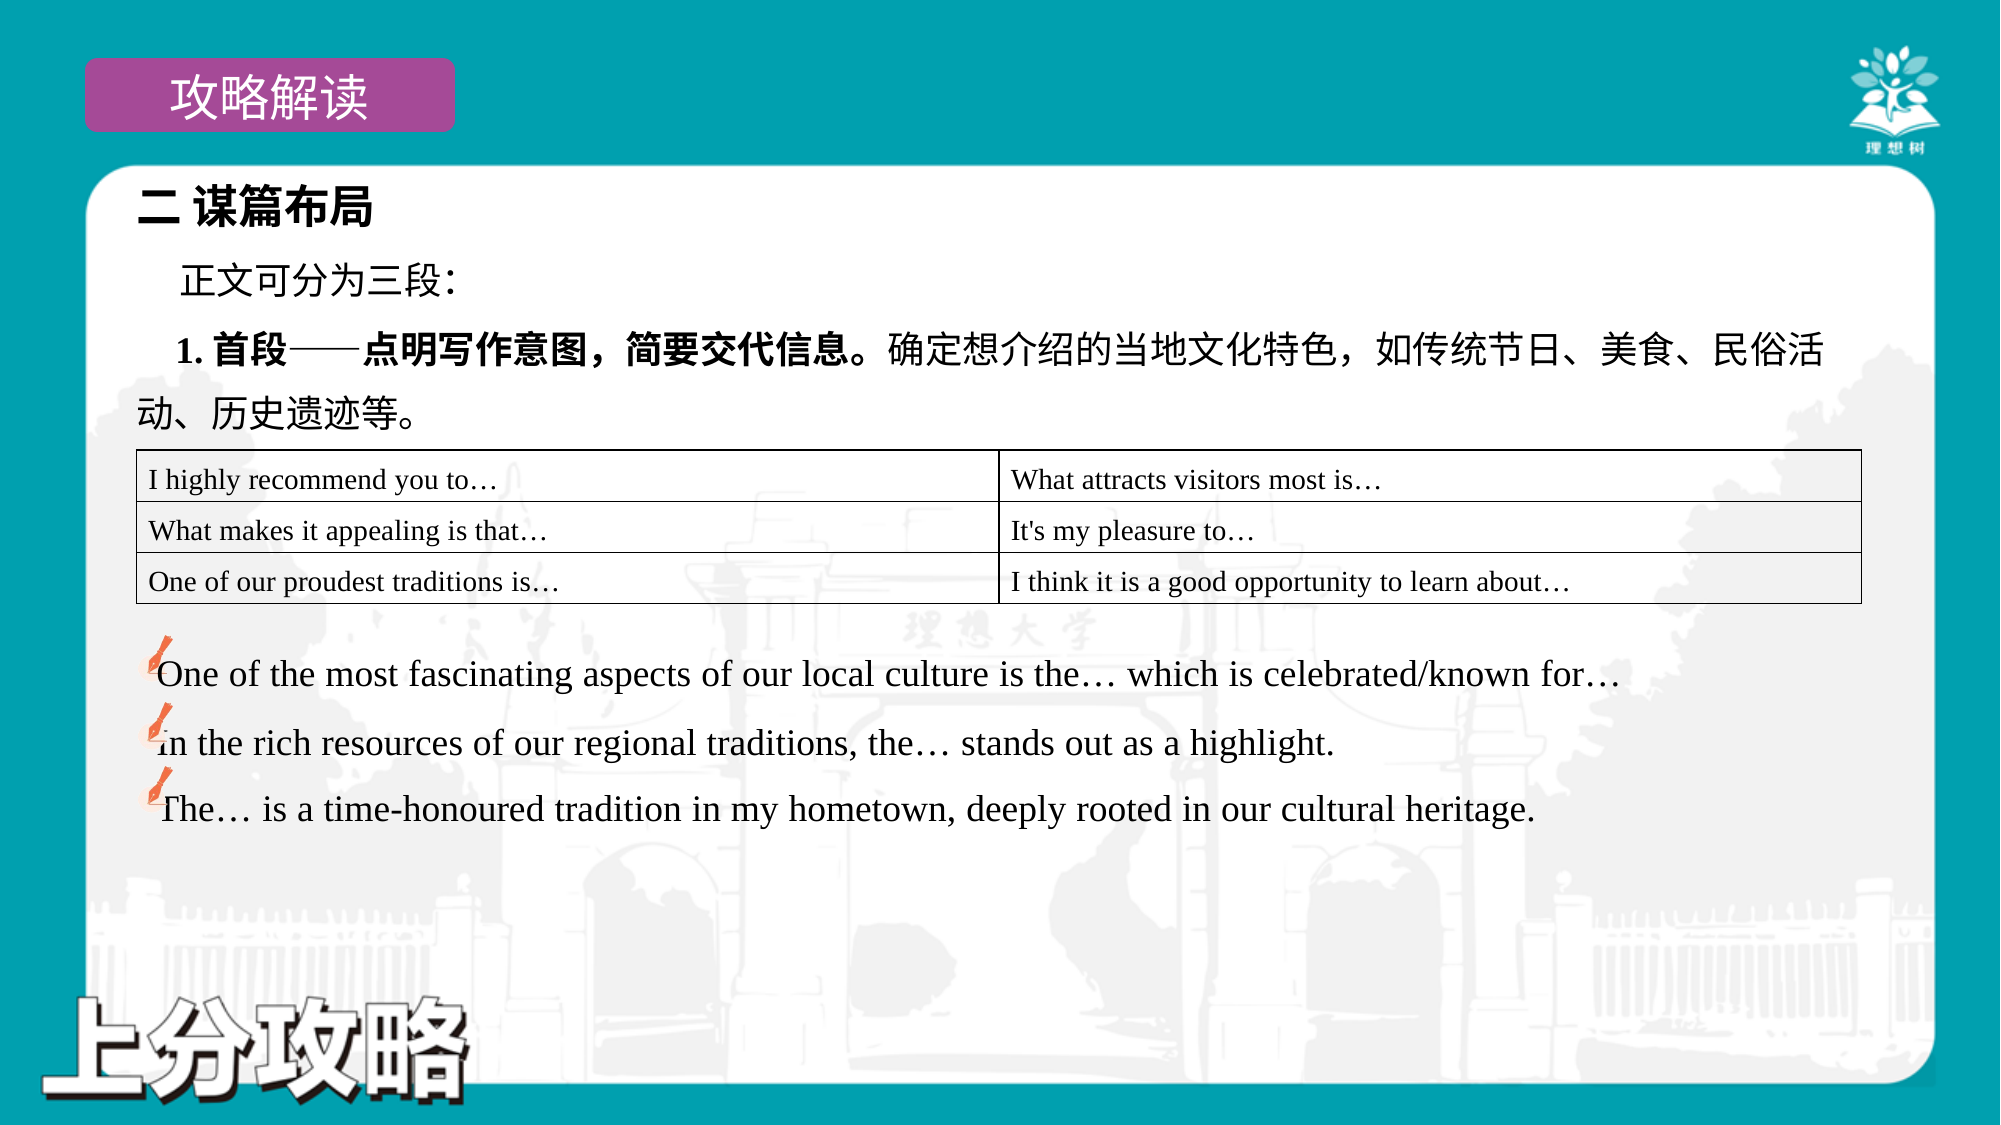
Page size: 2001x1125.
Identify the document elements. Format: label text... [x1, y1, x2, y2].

table_header I highly recommend you to… [137, 451, 998, 501]
text_box 正文可分为三段： 1.首段——点明写作意图，简要交代信息。确定想介绍的当地文化特色，如传统节日、美食、民俗活 动、历史遗迹等。 [136, 233, 1865, 429]
table_header What attracts visitors most is… [1000, 451, 1861, 501]
table_cell It's my pleasure to… [1000, 502, 1861, 552]
table_cell What makes it appealing is that… [137, 502, 998, 552]
text_box One of the most fascinating aspects of our local culture is the… which is celebrated/known for… In the rich resources of our regional traditions, the… stands out as a highlight. The… is a time-honoured tradition in my hometown, deeply rooted in our cultural heritage. [136, 624, 1865, 821]
table_cell One of our proudest traditions is… [137, 553, 998, 603]
table_cell I think it is a good opportunity to learn about… [1000, 553, 1861, 603]
text_box 二 谋篇布局 [136, 176, 1865, 232]
picture [0, 0, 2000, 1125]
